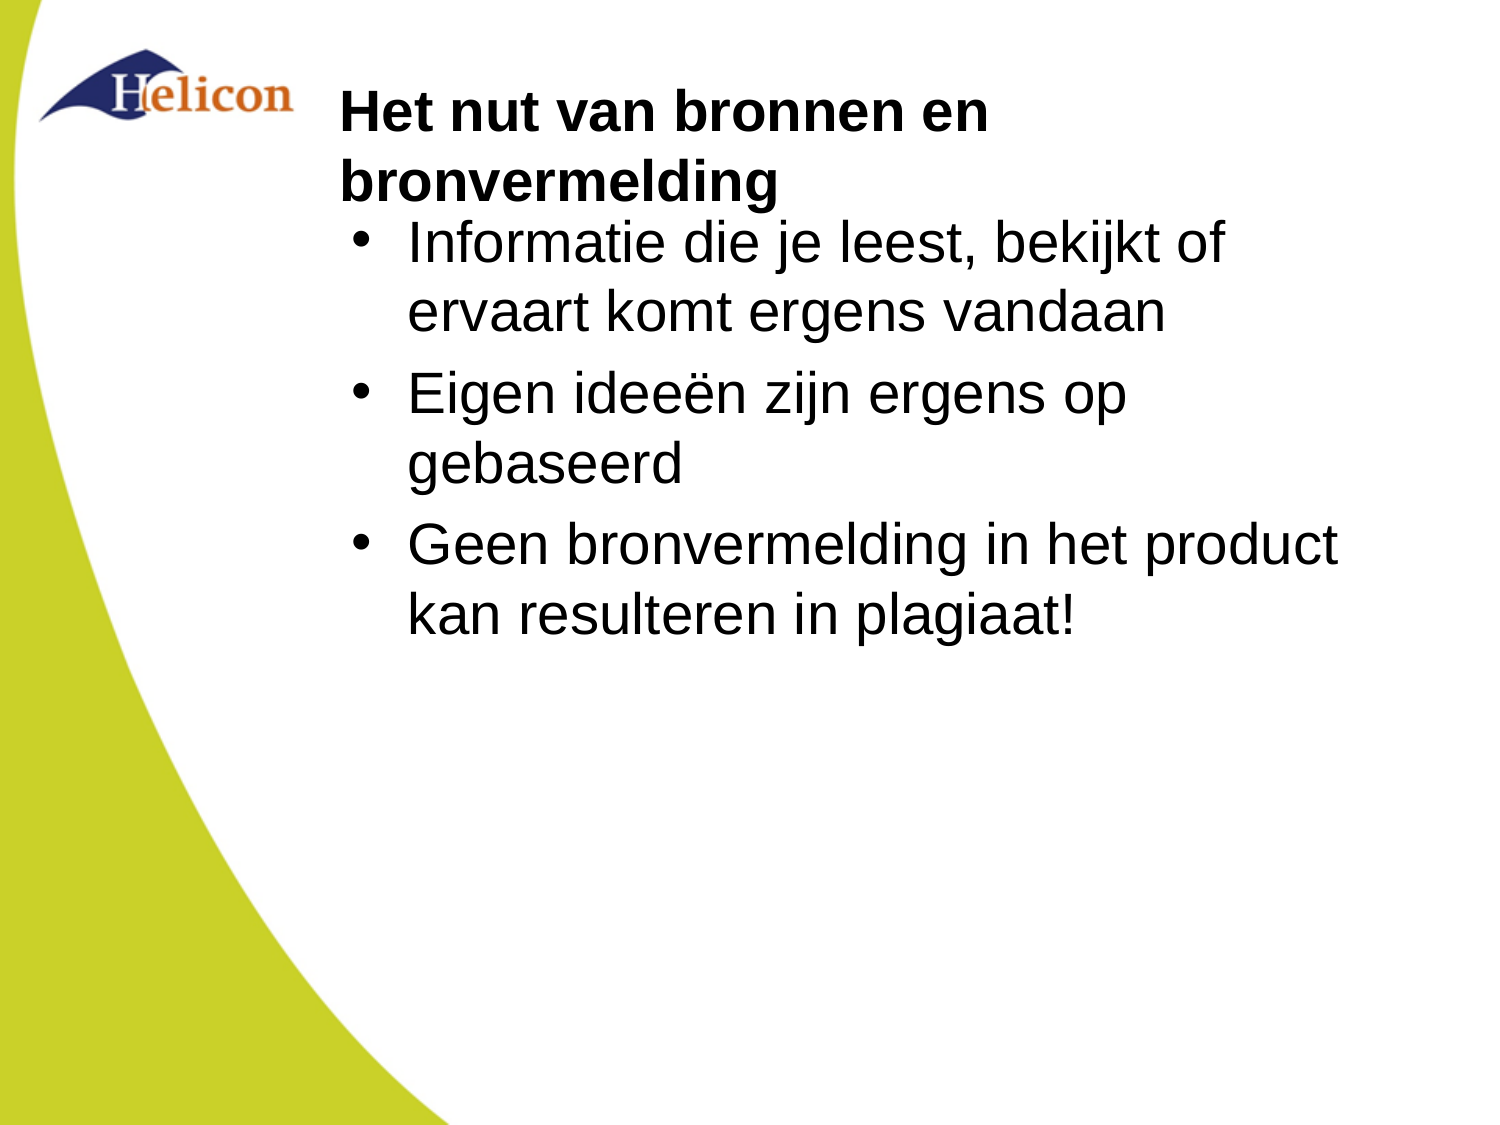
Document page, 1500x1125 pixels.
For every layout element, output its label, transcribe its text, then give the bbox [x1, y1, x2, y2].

picture [0, 0, 1500, 1125]
list Informatie die je leest, bekijkt of ervaart komt ergens vandaan Eigen ideeën zijn ergens op gebaseerd Geen bronvermelding in het product kan resulteren in plagiaat! [336, 196, 1425, 1005]
title Het nut van bronnen en bronvermelding [324, 54, 1415, 161]
